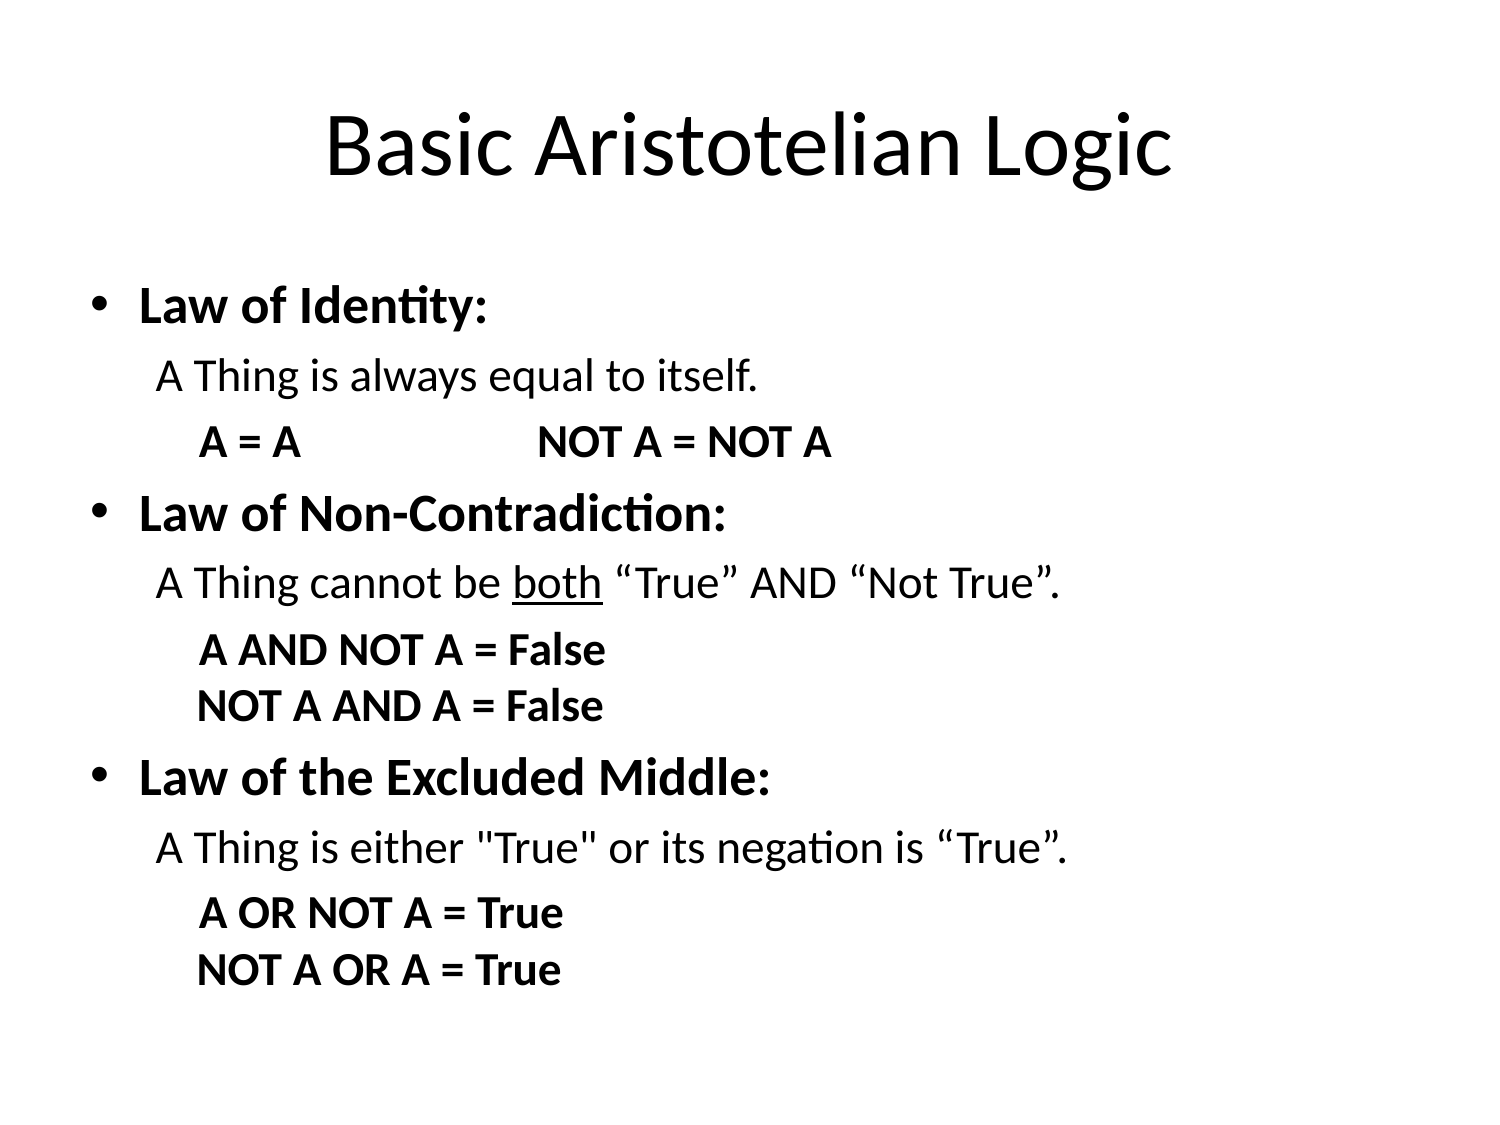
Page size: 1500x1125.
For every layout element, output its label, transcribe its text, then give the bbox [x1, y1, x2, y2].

title Basic Aristotelian Logic [75, 45, 1425, 233]
list Law of Identity: A Thing is always equal to itself. A = A NOT A = NOT A Law of Non-Contradiction: A Thing cannot be both “True” AND “Not True”. A AND NOT A = False NOT A AND A = False Law of the Excluded Middle: A Thing is either "True" or its negation is “True”. A OR NOT A = True NOT A OR A = True [75, 262, 1425, 1005]
